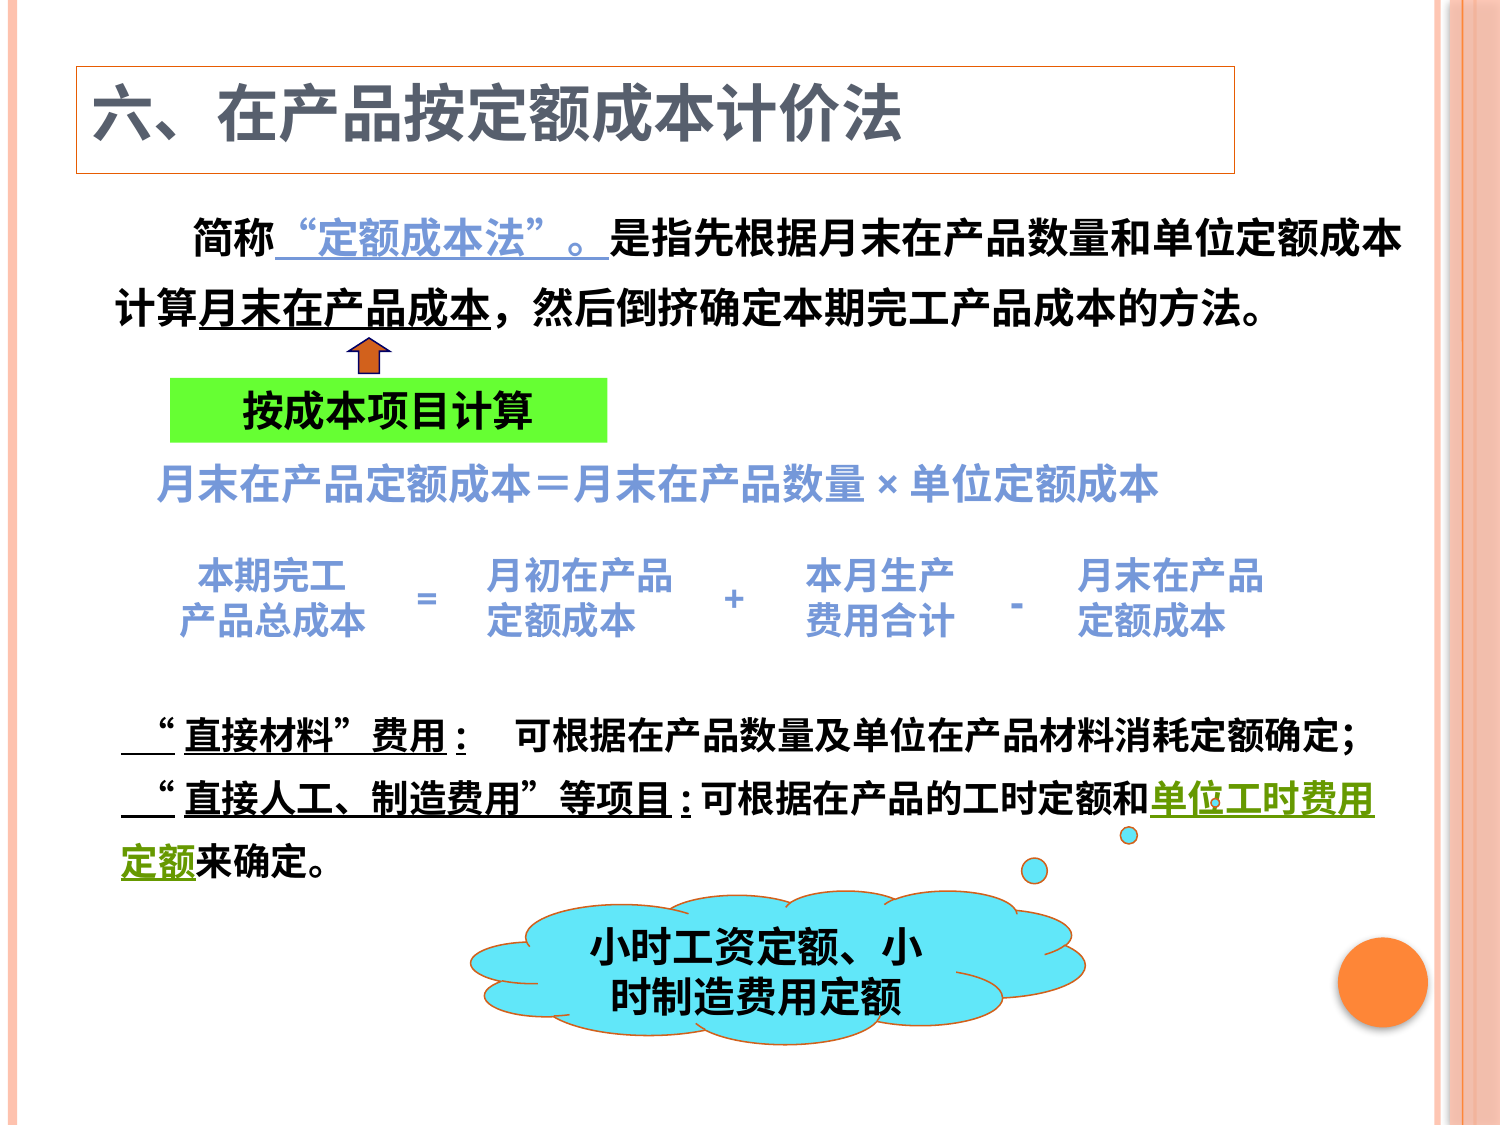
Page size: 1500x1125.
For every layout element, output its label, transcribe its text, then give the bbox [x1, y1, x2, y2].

text_box 小时工资定额、小时制造费用定额 [470, 891, 1086, 1045]
text_box 月末在产品定额成本＝月末在产品数量×单位定额成本 [141, 450, 1264, 516]
text_box 六、在产品按定额成本计价法 [76, 66, 1235, 174]
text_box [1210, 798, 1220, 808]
text_box 简称“定额成本法”。是指先根据月末在产品数量和单位定额成本计算月末在产品成本，然后倒挤确定本期完工产品成本的方法。 [100, 184, 1424, 340]
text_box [164, 543, 1300, 651]
text_box 按成本项目计算 [170, 377, 608, 441]
text_box [348, 337, 390, 374]
text_box 小时工资定额、小时制造费用定额 [1021, 858, 1048, 884]
text_box “直接材料”费用: 可根据在产品数量及单位在产品材料消耗定额确定； “直接人工、制造费用”等项目:可根据在产品的工时定额和单位工时费用定额来确定。 [106, 686, 1418, 891]
text_box 小时工资定额、小时制造费用定额 [1120, 826, 1138, 844]
